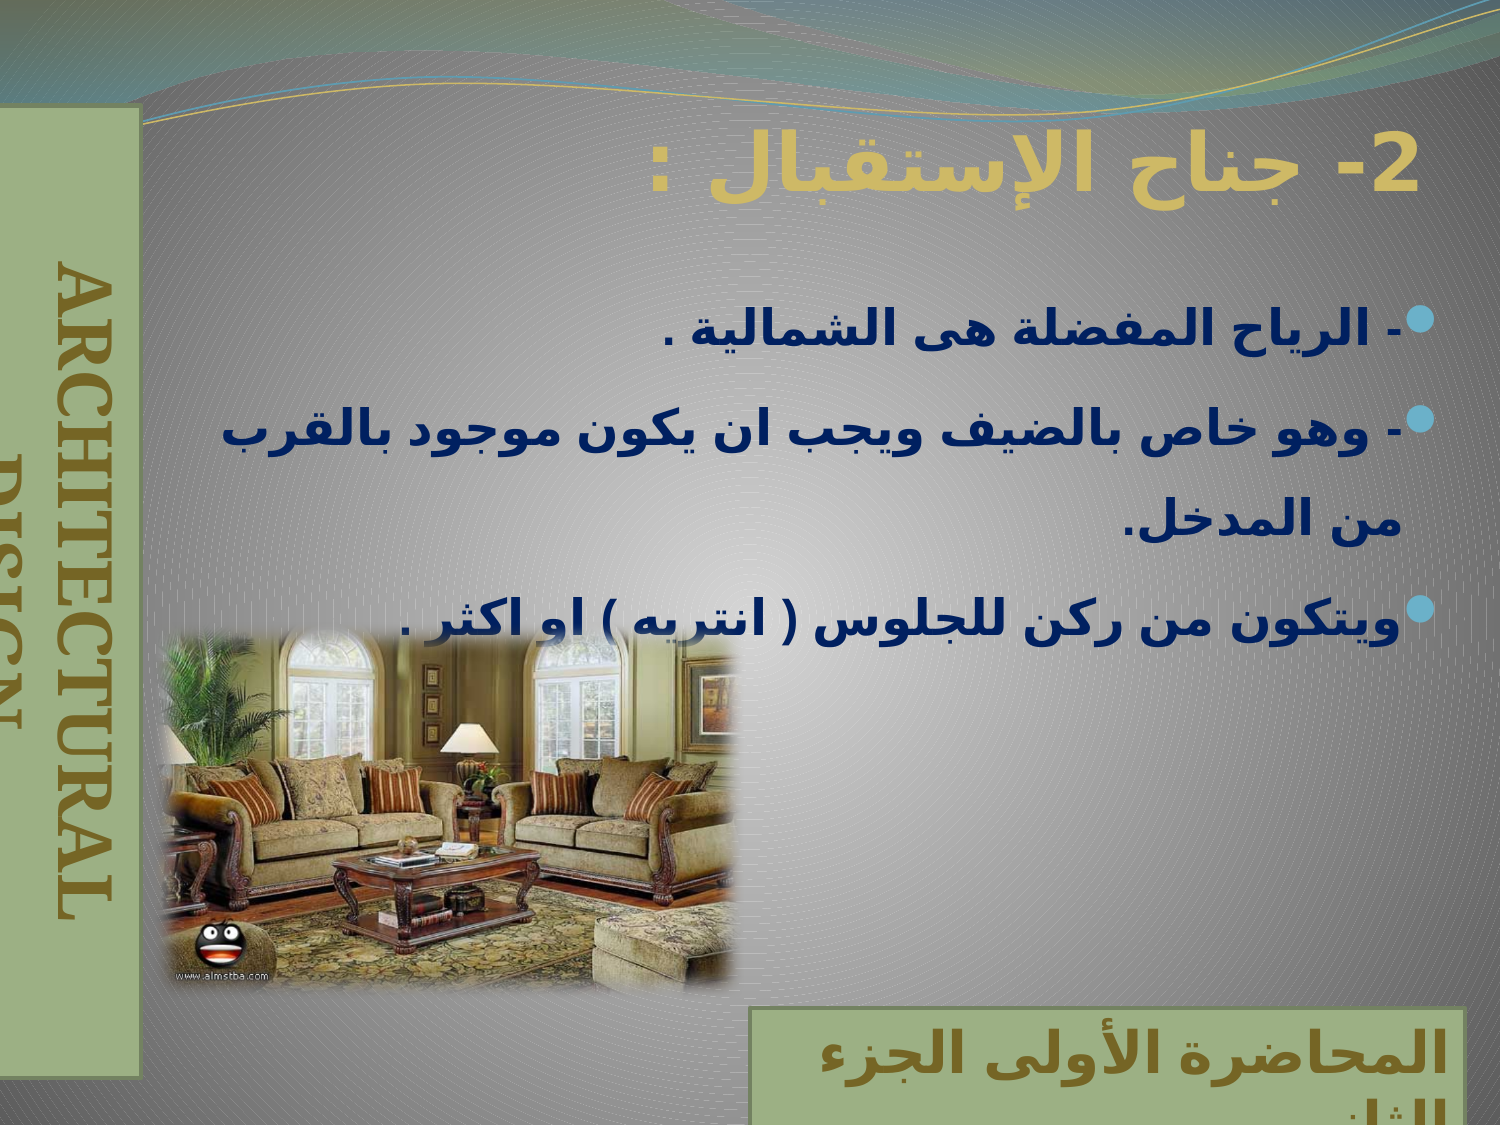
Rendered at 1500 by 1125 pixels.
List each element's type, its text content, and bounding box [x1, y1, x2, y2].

title 2- جناح الإستقبال : [631, 82, 1425, 257]
picture [152, 620, 746, 1000]
list - الرياح المفضلة هى الشمالية . - وهو خاص بالضيف ويجب ان يكون موجود بالقرب من المدخل. ويتكون من ركن للجلوس ( انتريه ) او اكثر . [164, 257, 1465, 702]
text_box Architectural Disign [0, 103, 143, 1080]
text_box المحاضرة الأولى الجزء الثاني [748, 1006, 1467, 1125]
